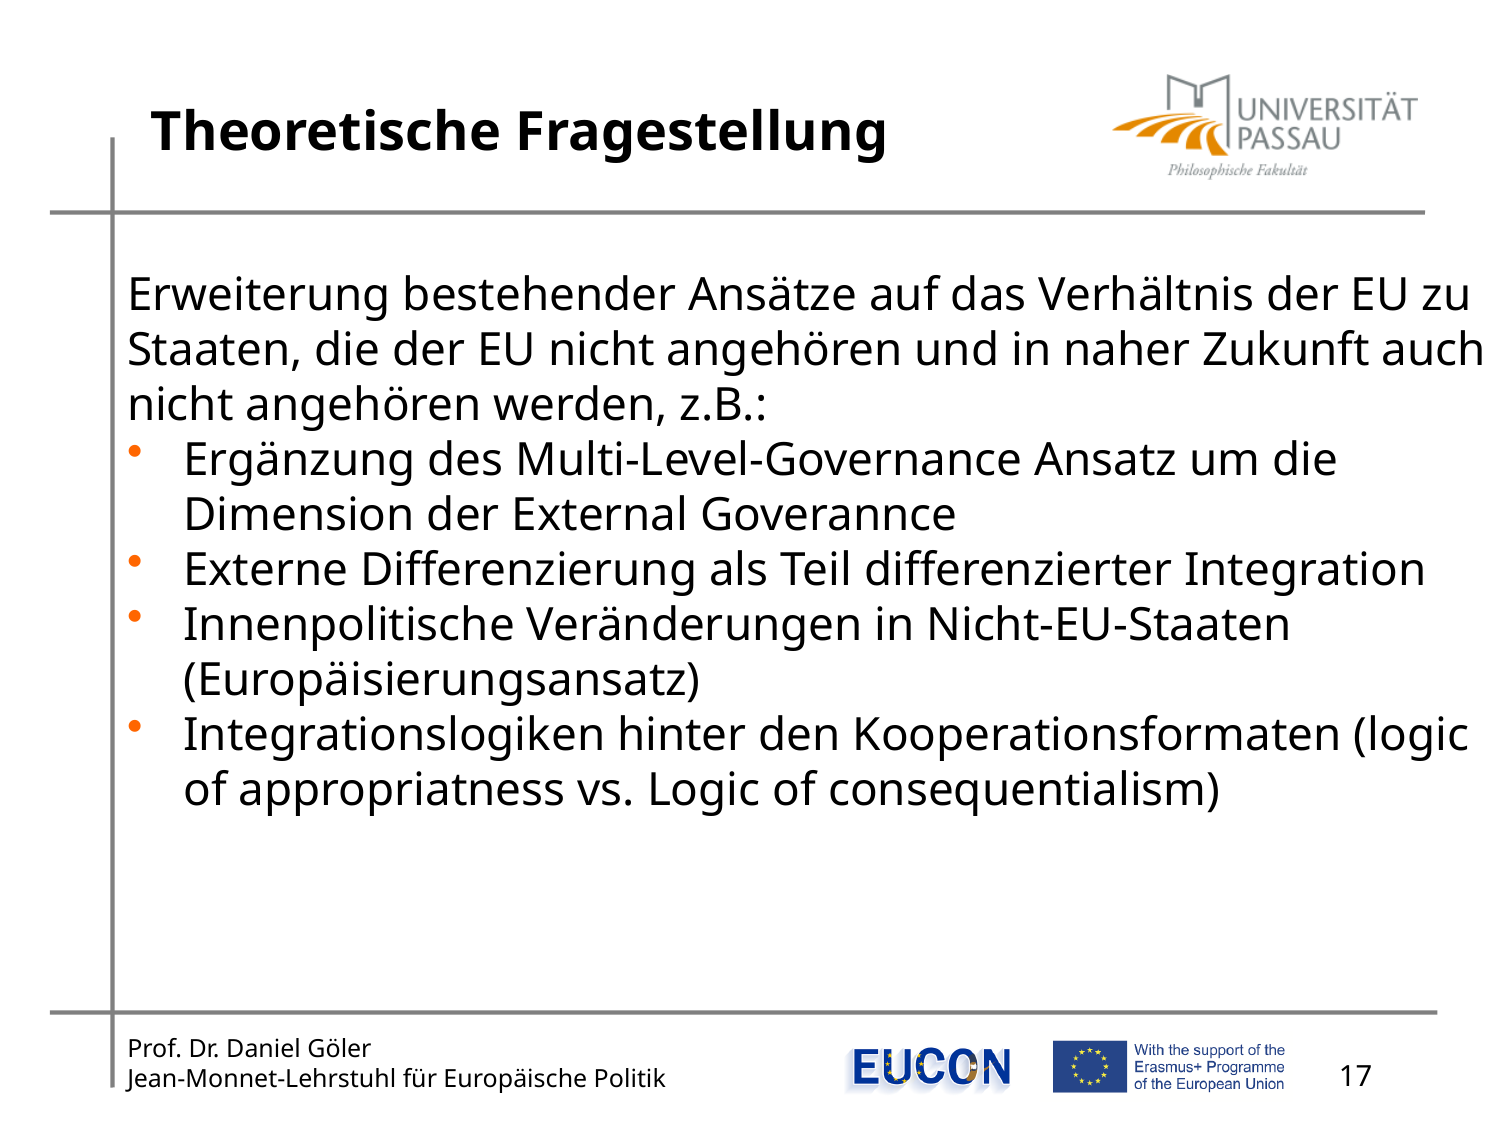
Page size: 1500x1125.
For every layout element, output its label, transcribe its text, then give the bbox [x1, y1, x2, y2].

picture [837, 1031, 1293, 1102]
list Erweiterung bestehender Ansätze auf das Verhältnis der EU zu Staaten, die der EU nicht angehören und in naher Zukunft auch nicht angehören werden, z.B.: Ergänzung des Multi-Level-Governance Ansatz um die Dimension der External Goverannce Externe Differenzierung als Teil differenzierter Integration Innenpolitische Veränderungen in Nicht-EU-Staaten (Europäisierungsansatz) Integrationslogiken hinter den Kooperationsformaten (logic of appropriatness vs. Logic of consequentialism) [112, 257, 1500, 1085]
picture [1152, 74, 1418, 180]
slide_number 17 [1074, 1049, 1388, 1125]
title Theoretische Fragestellung [135, 66, 1152, 192]
